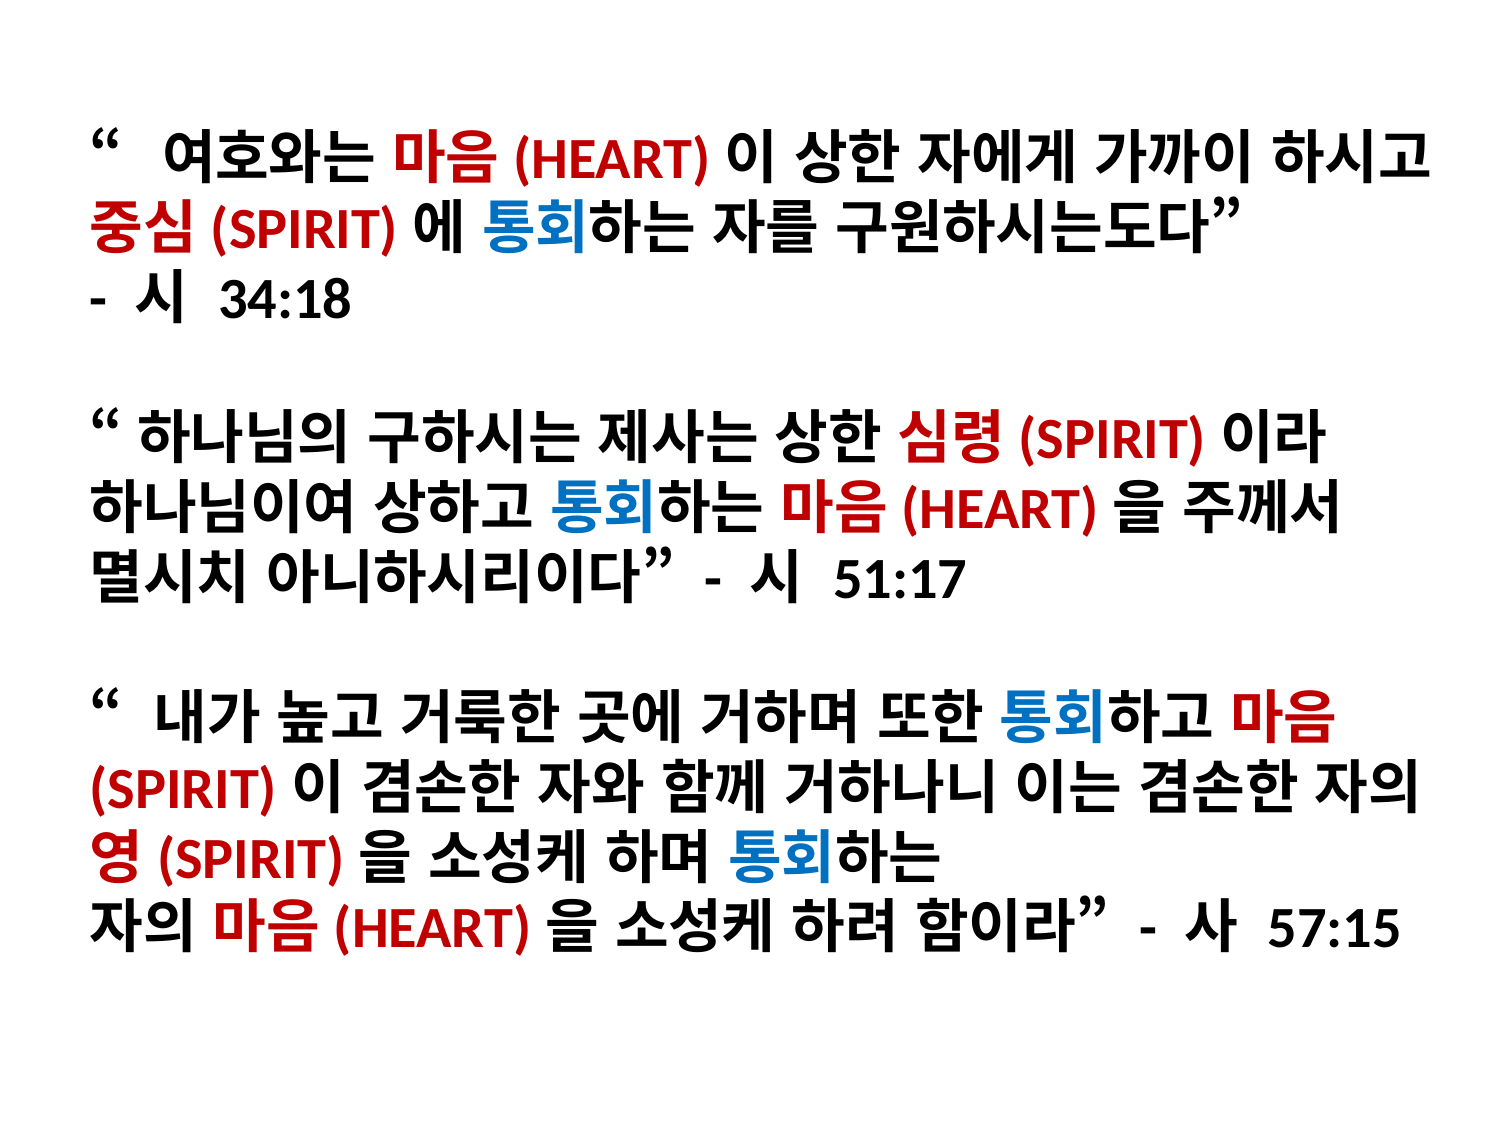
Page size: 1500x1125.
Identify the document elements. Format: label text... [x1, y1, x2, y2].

text_box “여호와는 마음(HEART)이 상한 자에게 가까이 하시고 중심(SPIRIT)에 통회하는 자를 구원하시는도다” - 시 34:18 “하나님의 구하시는 제사는 상한 심령(SPIRIT)이라 하나님이여 상하고 통회하는 마음(HEART)을 주께서 멸시치 아니하시리이다” - 시 51:17 “ 내가 높고 거룩한 곳에 거하며 또한 통회하고 마음(SPIRIT)이 겸손한 자와 함께 거하나니 이는 겸손한 자의 영(SPIRIT)을 소성케 하며 통회하는 자의 마음(HEART)을 소성케 하려 함이라” - 사 57:15 [75, 112, 1450, 1037]
